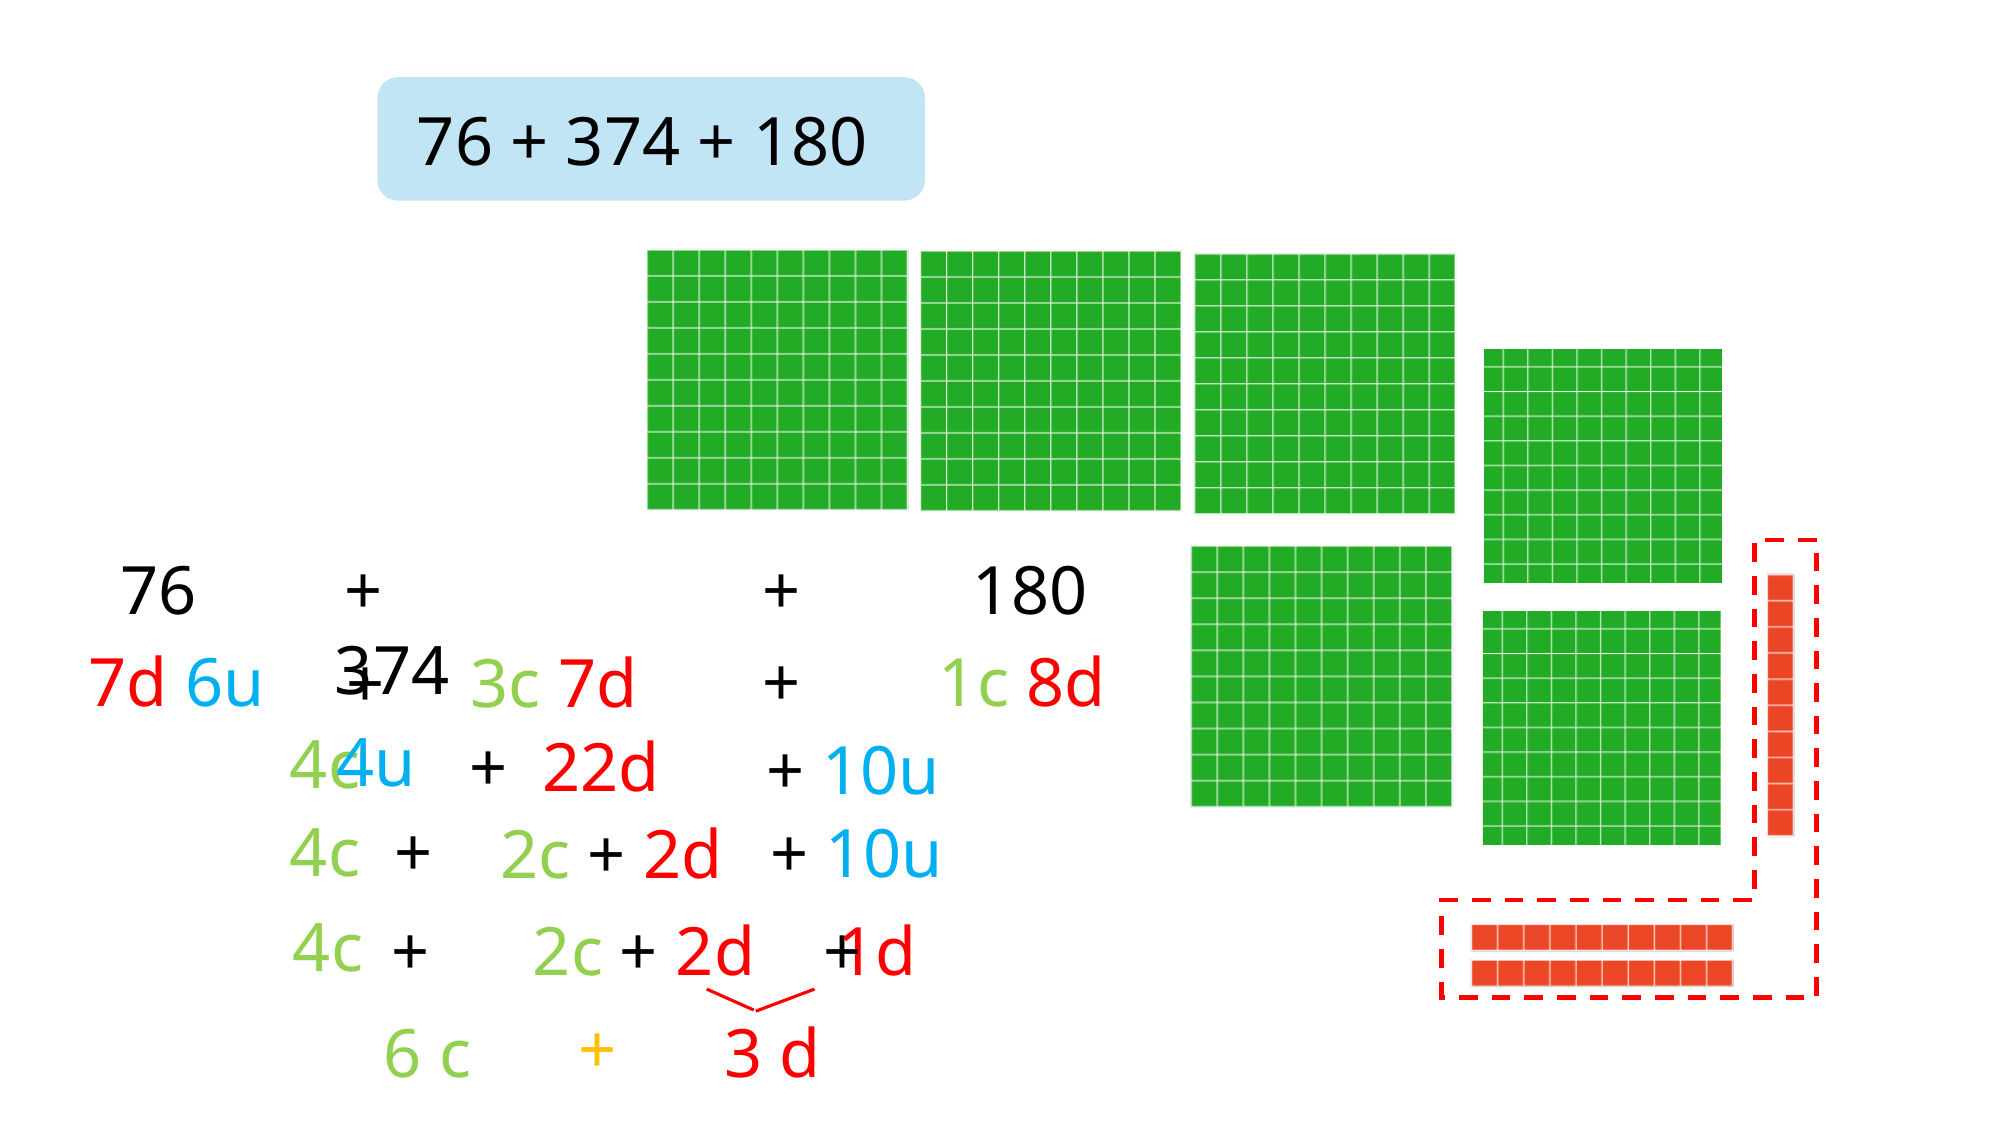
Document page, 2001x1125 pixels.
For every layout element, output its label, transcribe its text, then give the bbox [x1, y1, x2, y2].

text_box 4c [274, 714, 321, 802]
picture [1483, 348, 1723, 583]
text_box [755, 988, 815, 1012]
text_box + 374 [353, 540, 656, 632]
text_box 1d [881, 901, 1009, 997]
text_box 4c [278, 897, 525, 993]
text_box 76 + 374 + 180 [375, 75, 927, 203]
picture [595, 197, 1467, 860]
text_box 2c + 2d [522, 804, 755, 899]
picture [1302, 923, 1743, 1048]
text_box 3 d [605, 1002, 871, 1098]
text_box + 3c 7d 4u [321, 632, 723, 802]
text_box 4c + [274, 802, 522, 898]
text_box 76 [105, 540, 353, 632]
text_box + 10u [734, 720, 1000, 804]
text_box [1753, 539, 1818, 738]
text_box + 1c 8d [737, 632, 1137, 727]
picture [1482, 564, 2000, 887]
text_box + 180 [737, 566, 1137, 632]
text_box [1440, 832, 1818, 999]
text_box + 10u [755, 803, 1020, 899]
text_box 6 c [368, 1002, 605, 1098]
text_box + 2c + 2d + [366, 901, 881, 1077]
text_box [706, 988, 755, 1011]
text_box + [553, 999, 656, 1095]
text_box 7d 6u [73, 632, 321, 727]
text_box + 22d [445, 717, 844, 804]
